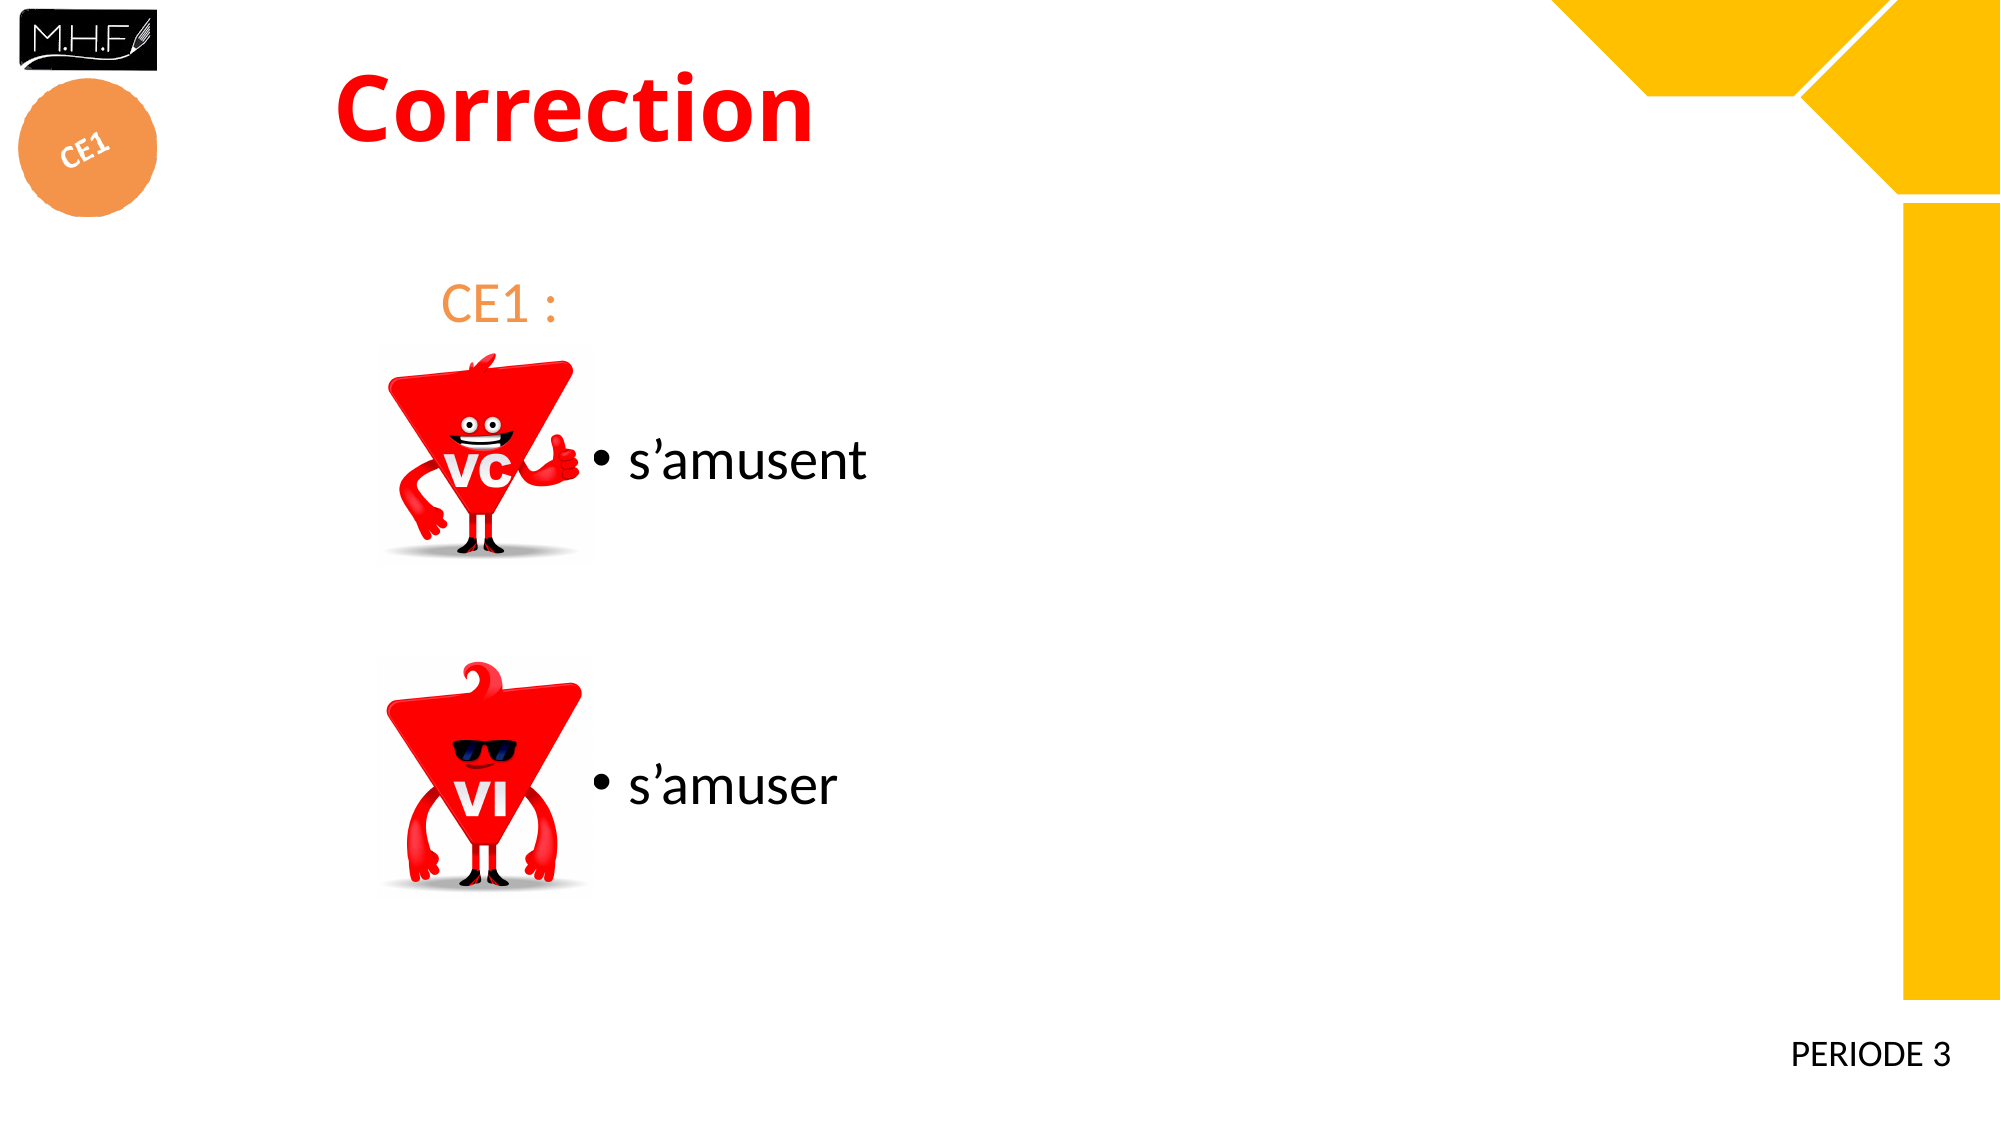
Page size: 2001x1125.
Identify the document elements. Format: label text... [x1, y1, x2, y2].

picture [378, 345, 594, 566]
picture [16, 7, 157, 74]
picture [378, 657, 594, 900]
text_box [1902, 202, 2000, 1001]
text_box [1799, 0, 2000, 196]
list CE1 : s’amusent s’amuser [426, 264, 1151, 979]
text_box PERIODE 3 [1362, 1021, 1967, 1125]
title Correction [318, 3, 1865, 221]
picture [18, 78, 157, 218]
text_box [1549, 0, 1892, 98]
